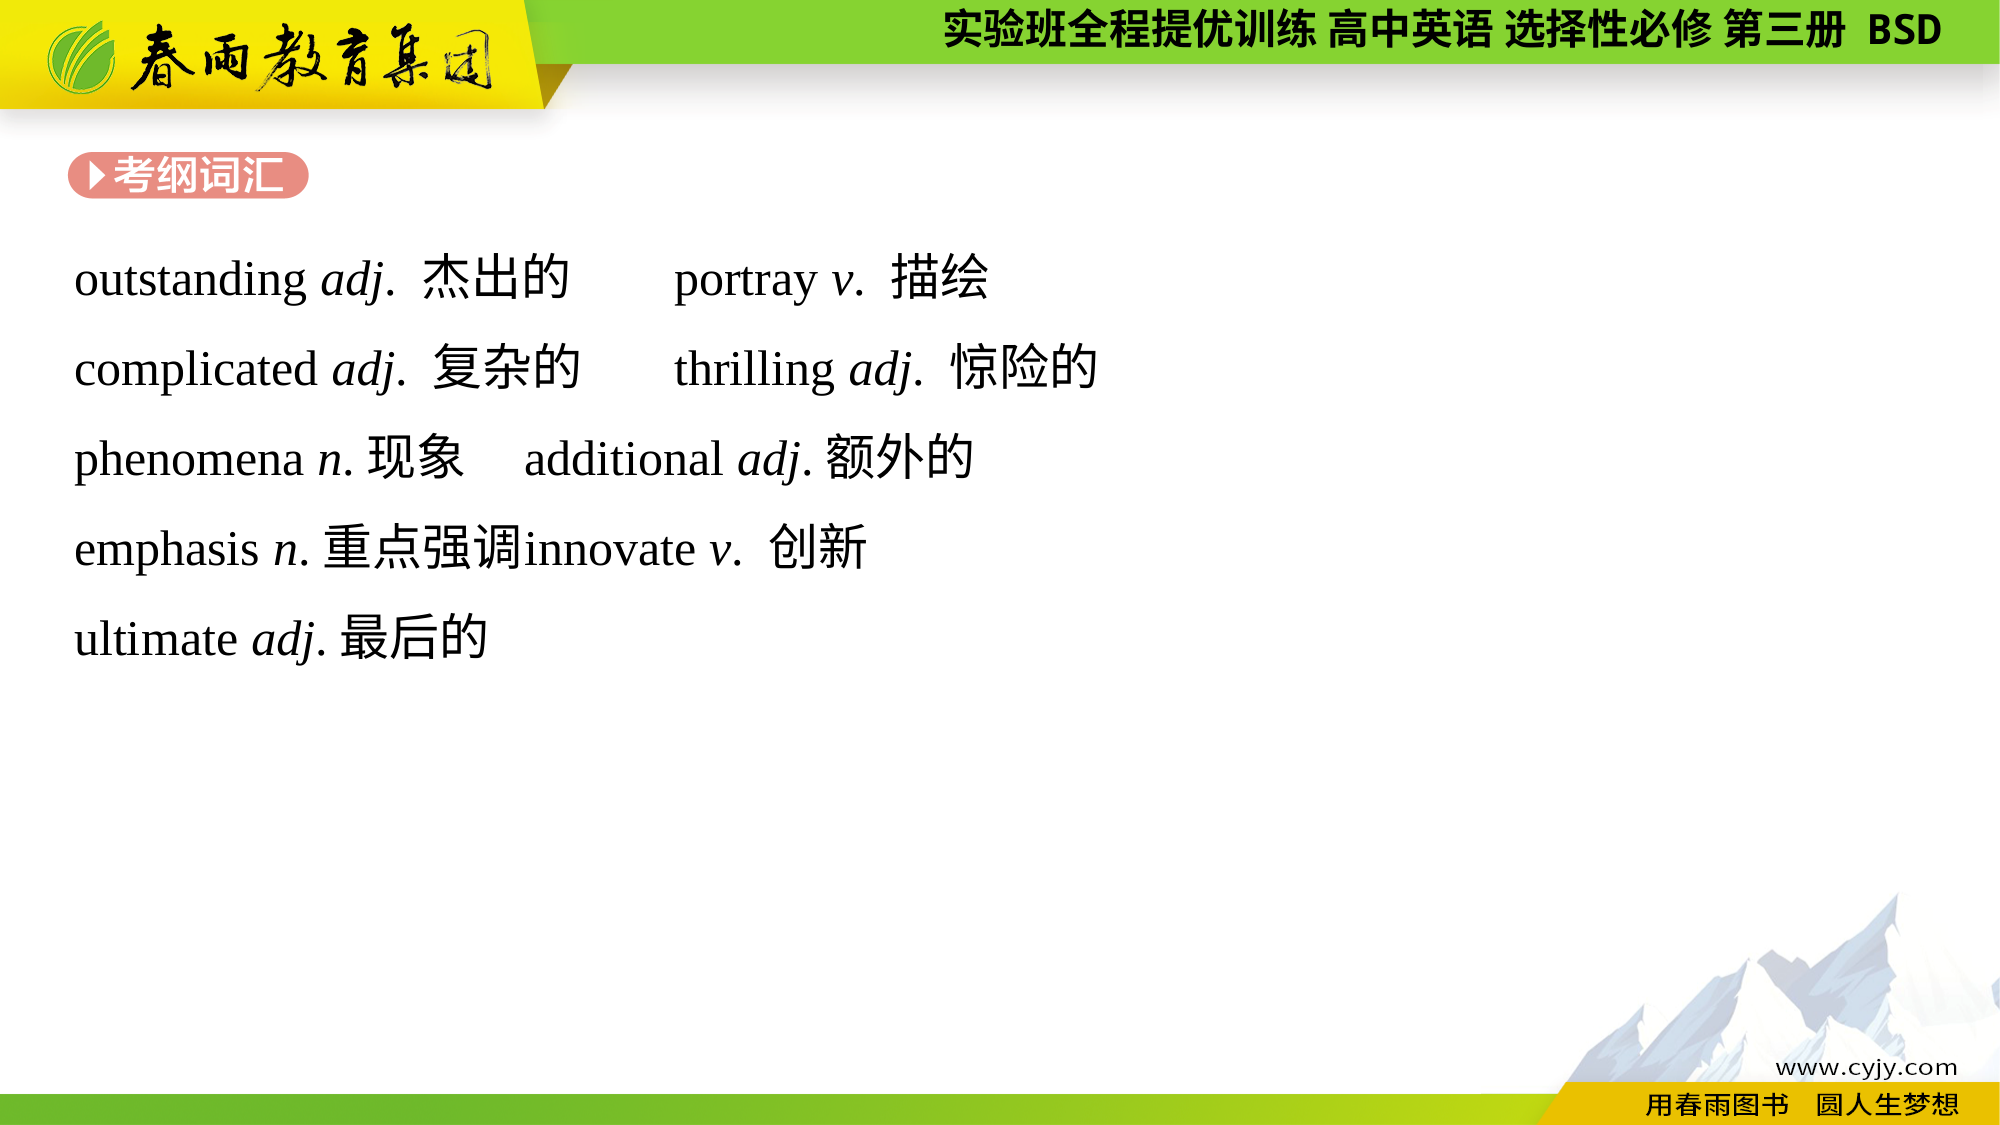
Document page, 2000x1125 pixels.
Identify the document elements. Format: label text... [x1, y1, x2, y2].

list outstanding adj. 杰出的 portray v. 描绘 complicated adj. 复杂的 thrilling adj. 惊险的 phenomena n.现象 additional adj.额外的 emphasis n.重点强调 innovate v. 创新 ultimate adj.最后的 [59, 208, 1944, 667]
picture [0, 0, 2000, 1125]
